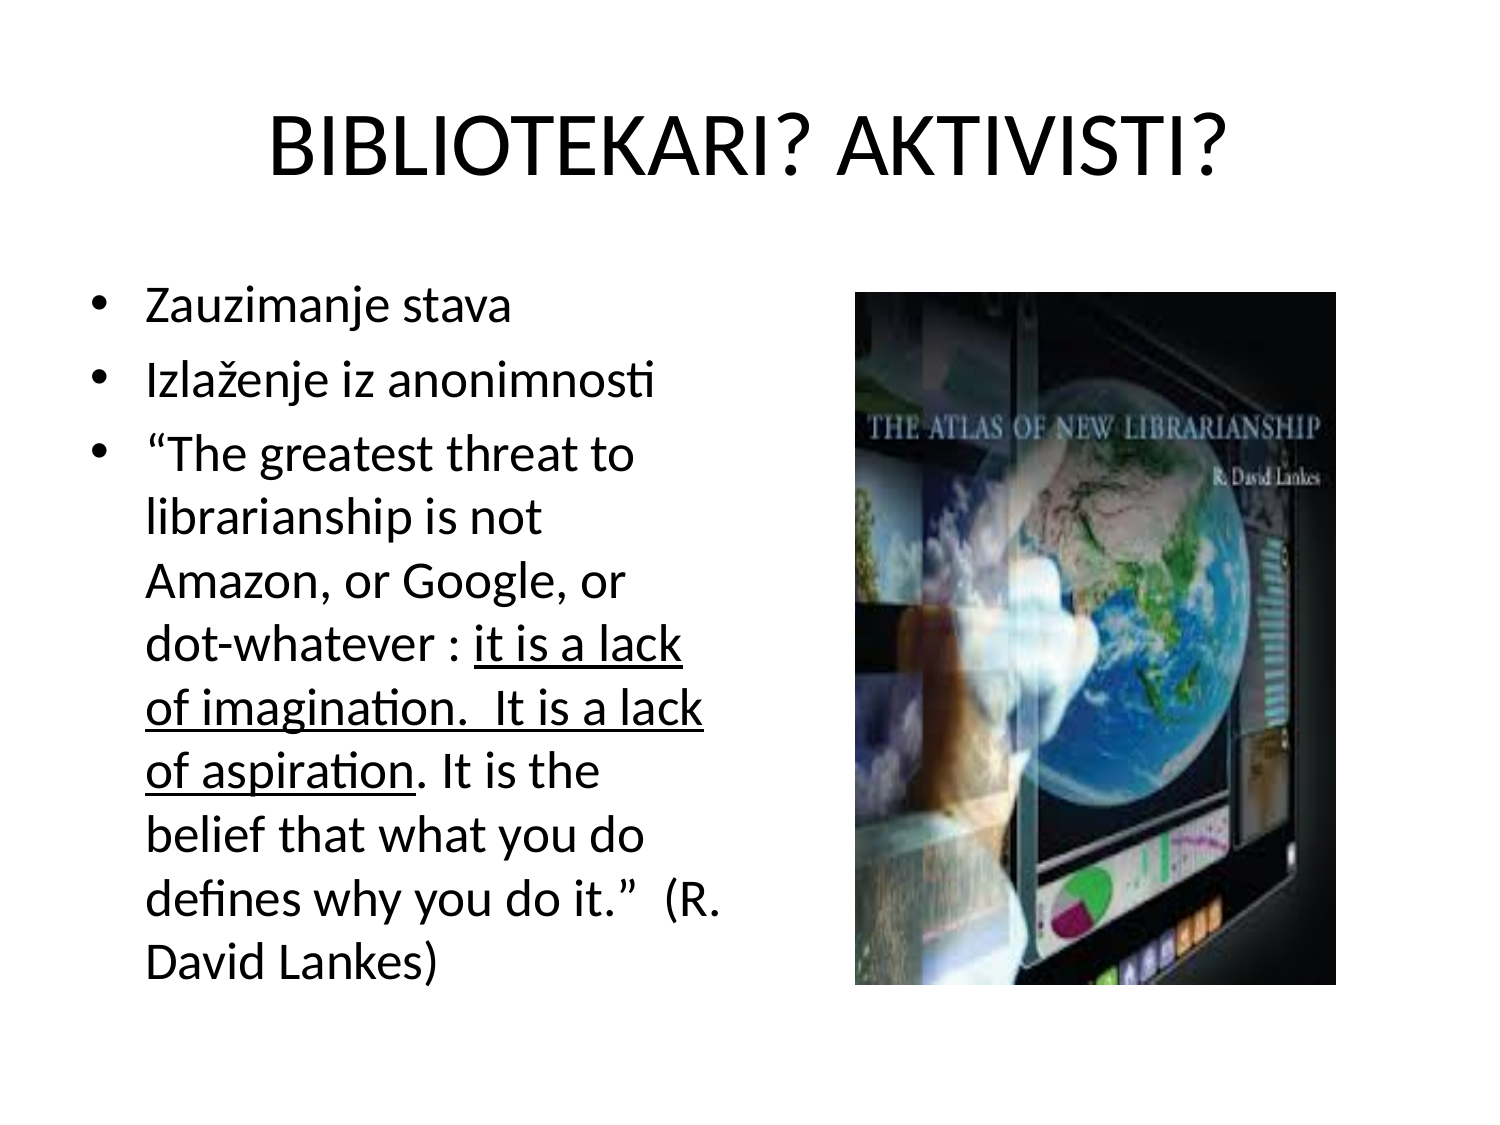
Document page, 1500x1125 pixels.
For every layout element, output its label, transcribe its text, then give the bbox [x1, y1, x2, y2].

list Zauzimanje stava Izlaženje iz anonimnosti “The greatest threat to librarianship is not Amazon, or Google, or dot-whatever : it is a lack of imagination. It is a lack of aspiration. It is the belief that what you do defines why you do it.” (R. David Lankes) [75, 262, 738, 1005]
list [855, 292, 1337, 985]
title BIBLIOTEKARI? AKTIVISTI? [75, 45, 1425, 233]
